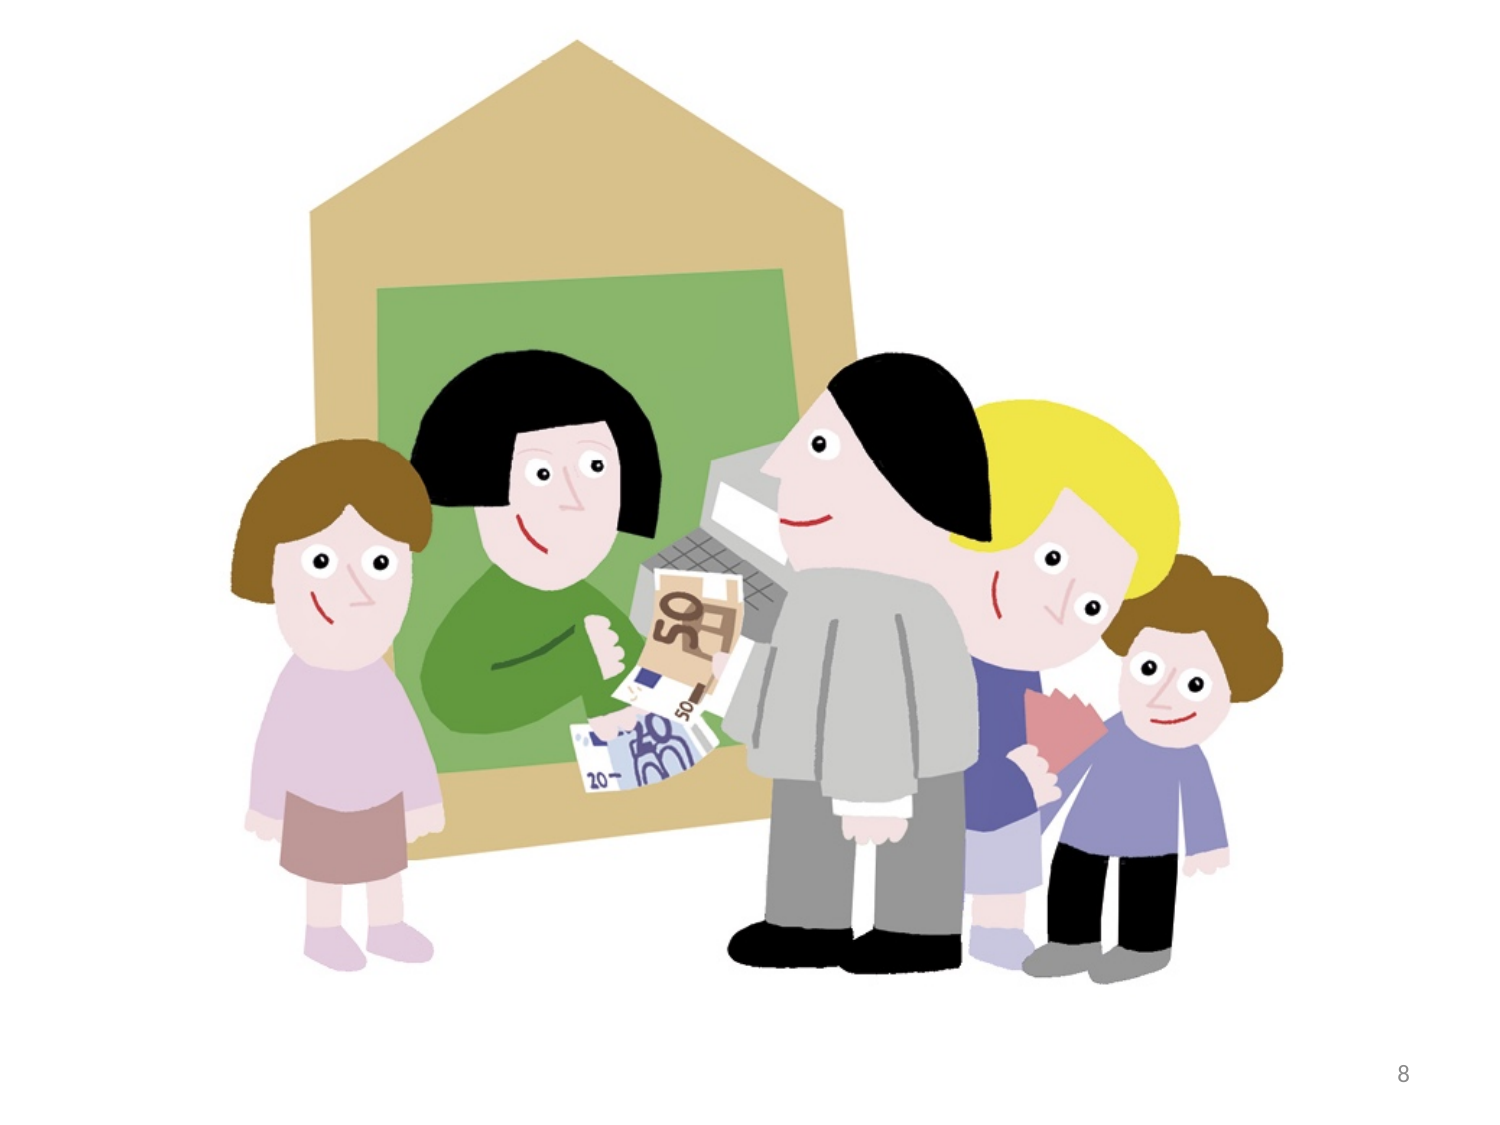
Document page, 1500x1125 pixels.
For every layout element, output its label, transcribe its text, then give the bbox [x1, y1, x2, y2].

picture [174, 3, 1370, 1028]
slide_number 8 [1074, 1042, 1425, 1103]
